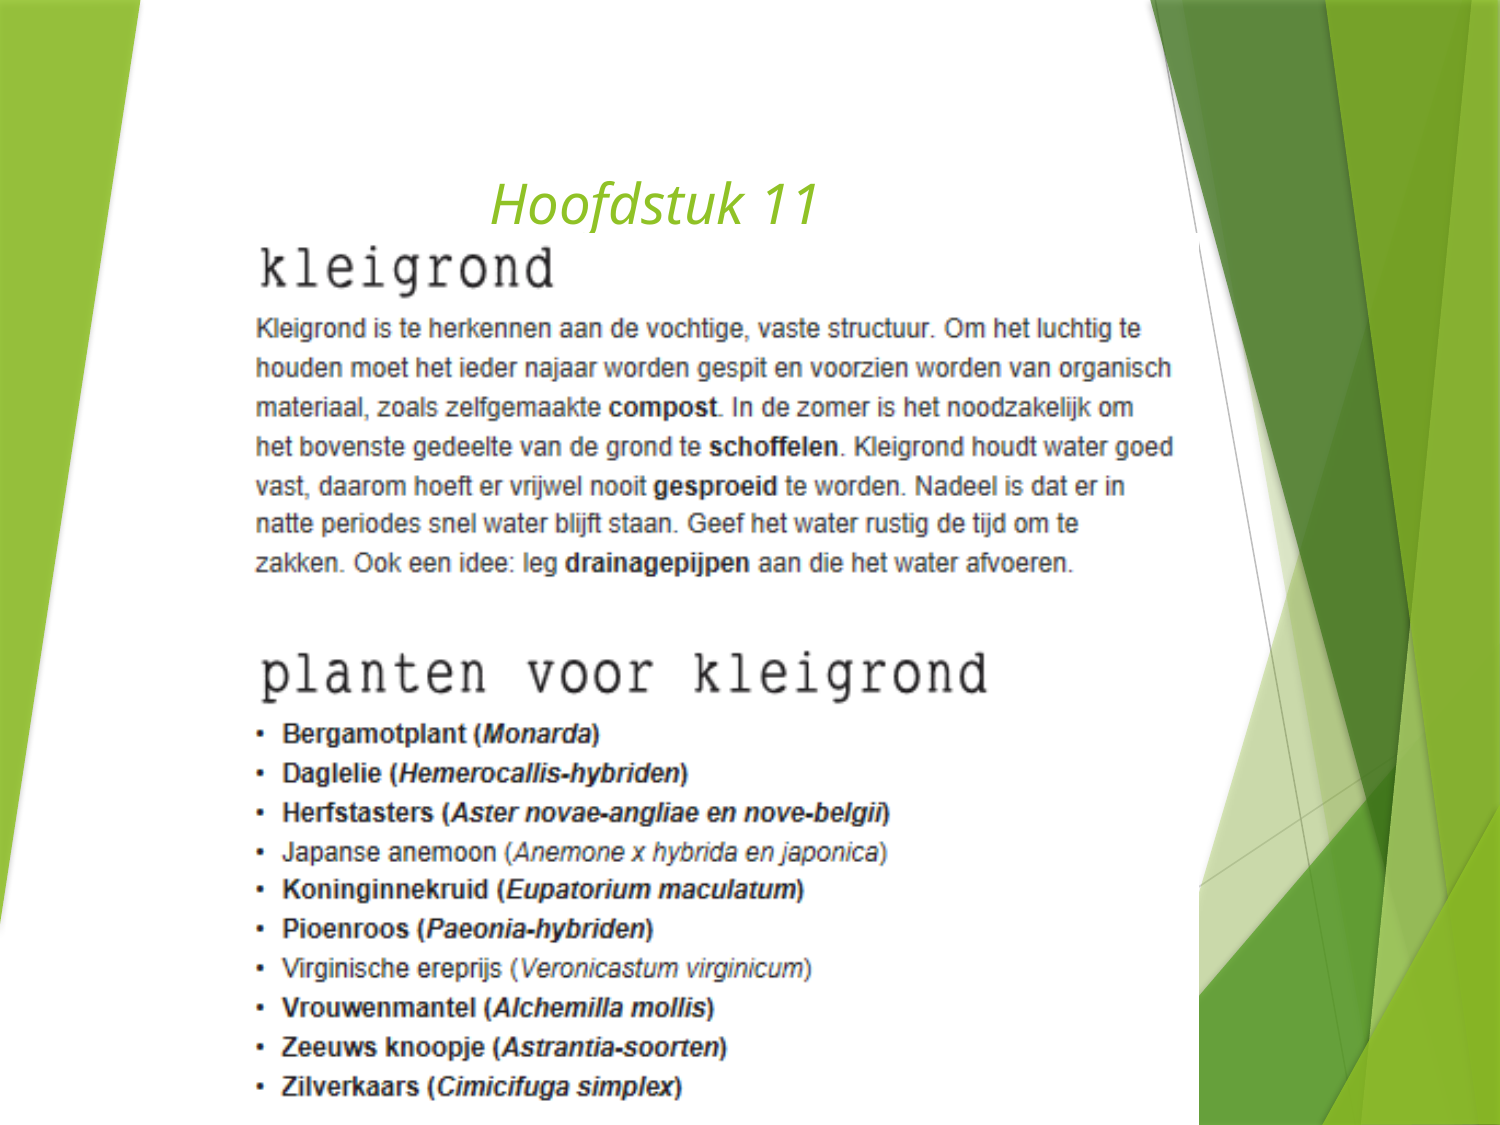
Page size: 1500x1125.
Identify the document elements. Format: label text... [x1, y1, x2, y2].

title Hoofdstuk 11 [112, 101, 1199, 244]
picture [241, 233, 1200, 1125]
